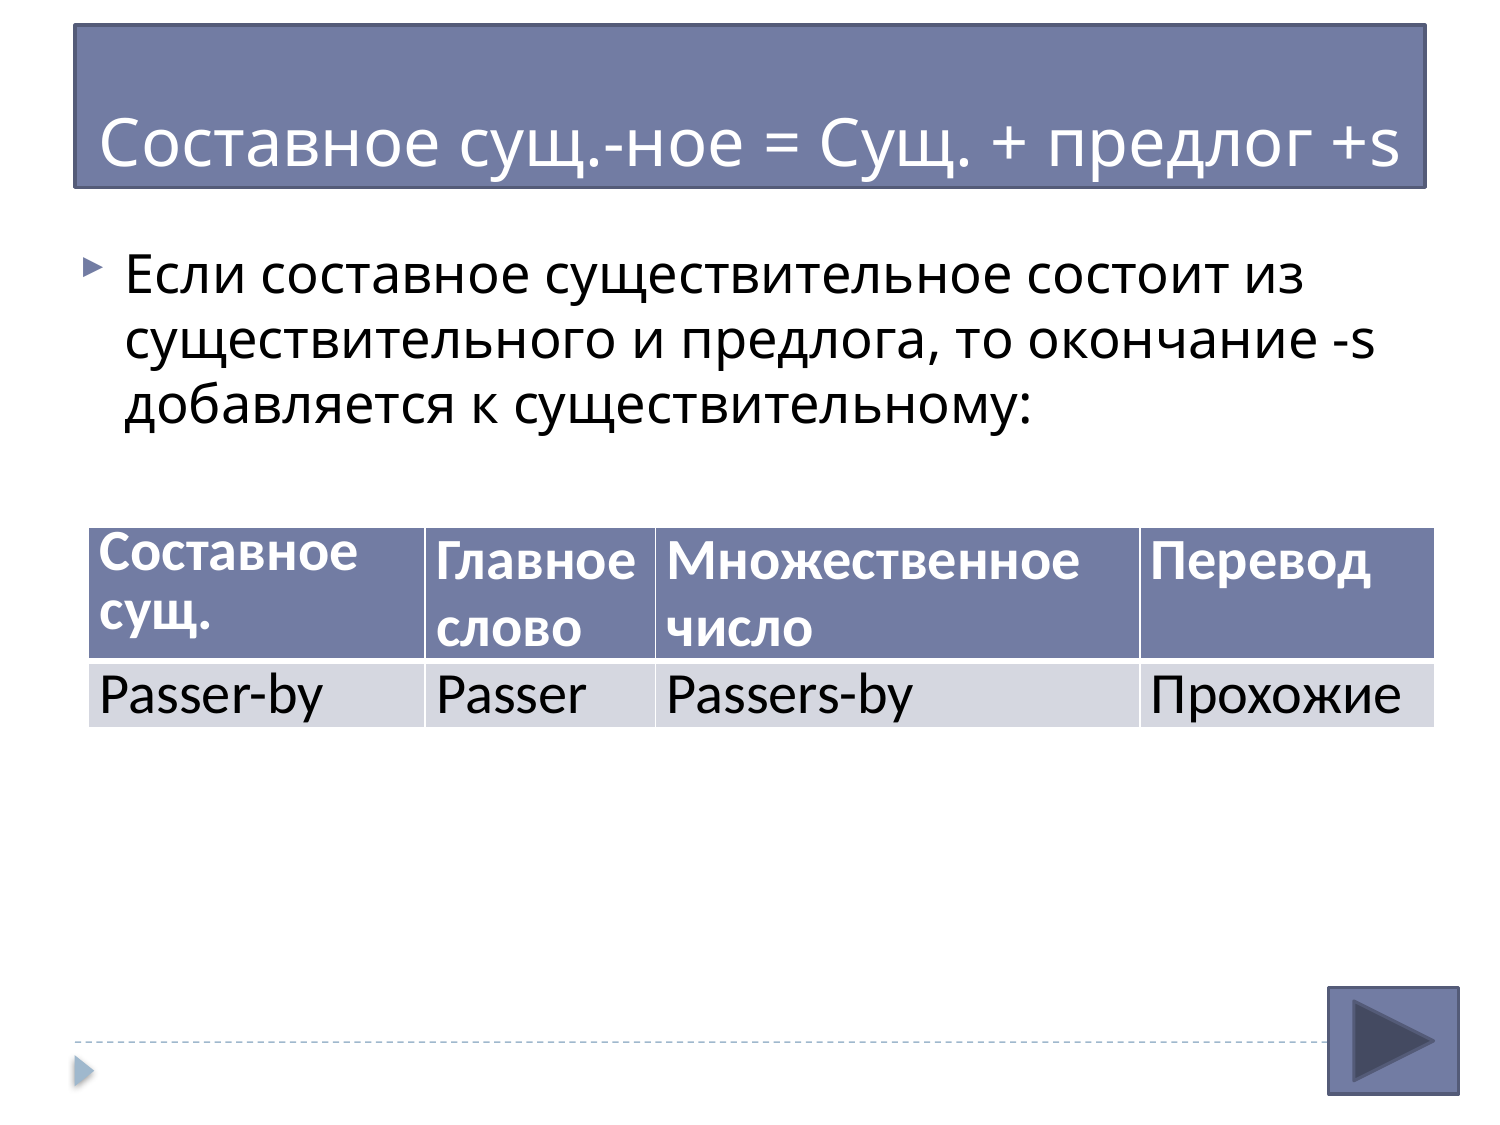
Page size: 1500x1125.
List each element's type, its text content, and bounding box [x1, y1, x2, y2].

table_cell Passer-by [89, 664, 424, 727]
table_header Перевод [1141, 528, 1434, 658]
text_box [1327, 986, 1460, 1096]
table_header Главное слово [426, 528, 655, 658]
table_cell Прохожие [1141, 664, 1434, 727]
title Cоставное сущ.-ное = Cущ. + предлог +s [73, 23, 1427, 189]
list Если составное существительное состоит из существительного и предлога, то окончание -s добавляется к существительному: [64, 231, 1415, 1042]
table_header Множественное число [656, 528, 1139, 658]
table_header Составное сущ. [89, 528, 424, 658]
table_cell Passer [426, 664, 655, 727]
table_cell Passers-by [656, 664, 1139, 727]
